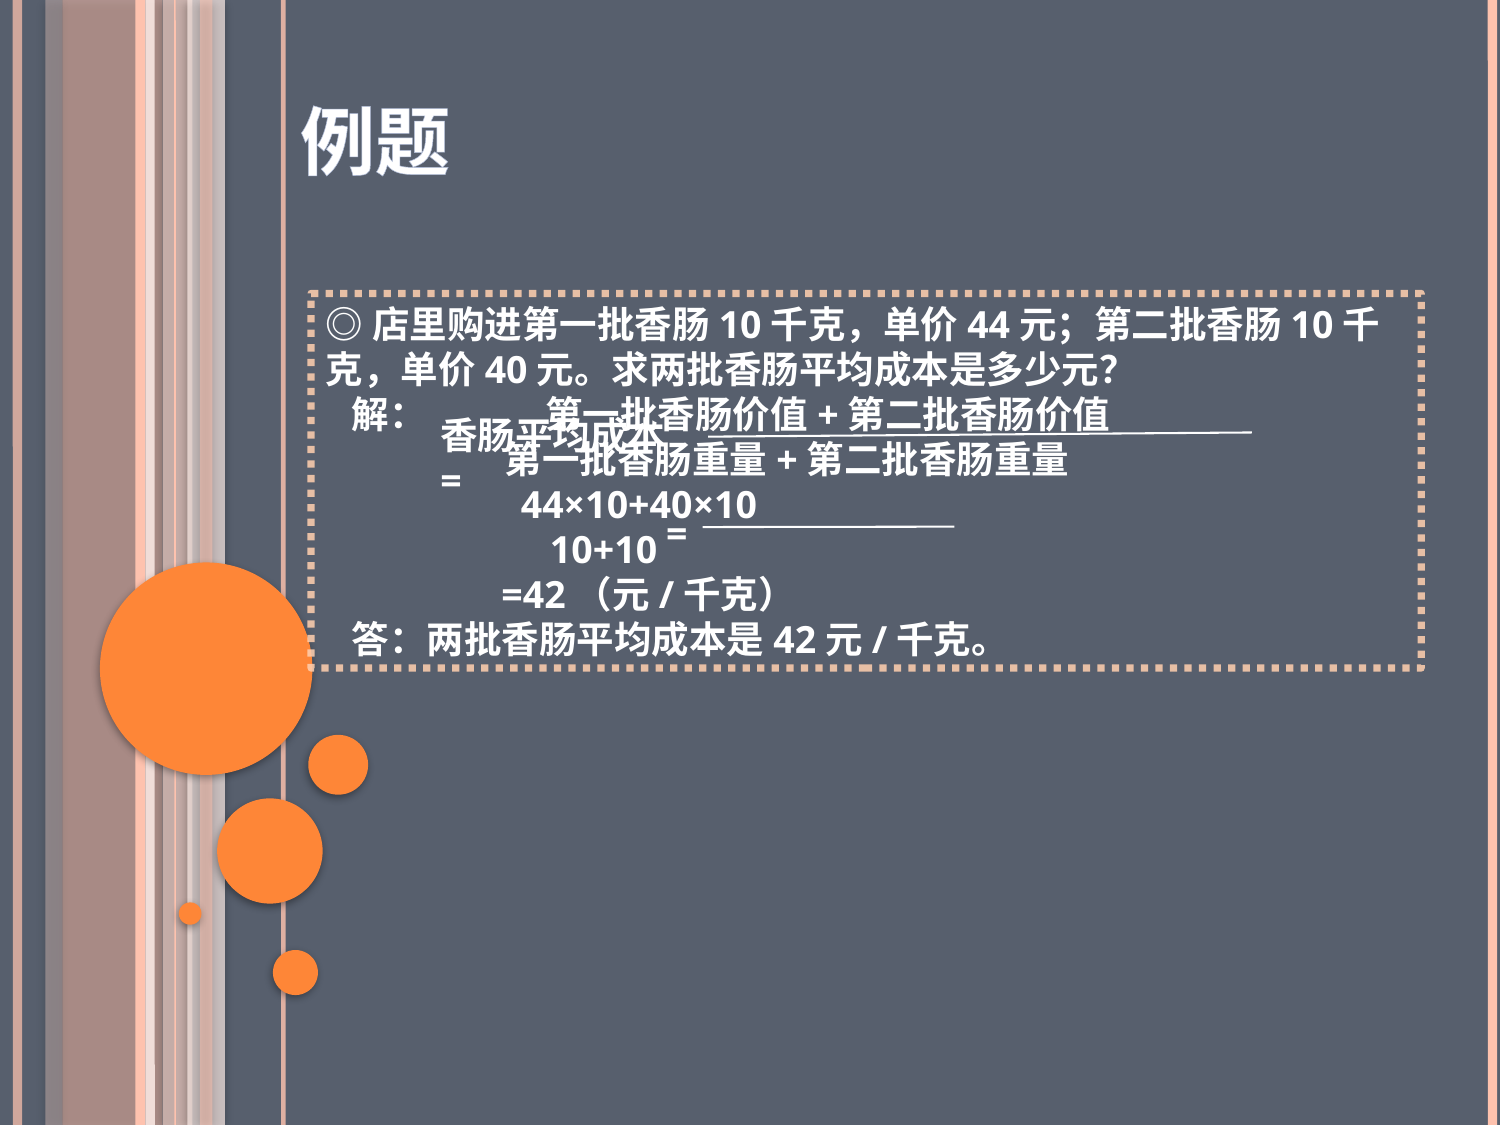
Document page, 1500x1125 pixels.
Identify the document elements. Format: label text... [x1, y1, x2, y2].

text_box 例题 [284, 86, 466, 192]
text_box 香肠平均成本= [425, 404, 708, 510]
text_box ◎店里购进第一批香肠10千克，单价44元；第二批香肠10千克，单价40元。求两批香肠平均成本是多少元？ 解： 第一批香肠价值+第二批香肠价值 第一批香肠重量+第二批香肠重量 44×10+40×10 10+10 =42（元/千克） 答：两批香肠平均成本是42元/千克。 [311, 293, 1422, 669]
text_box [707, 431, 1253, 438]
text_box = [651, 502, 725, 563]
